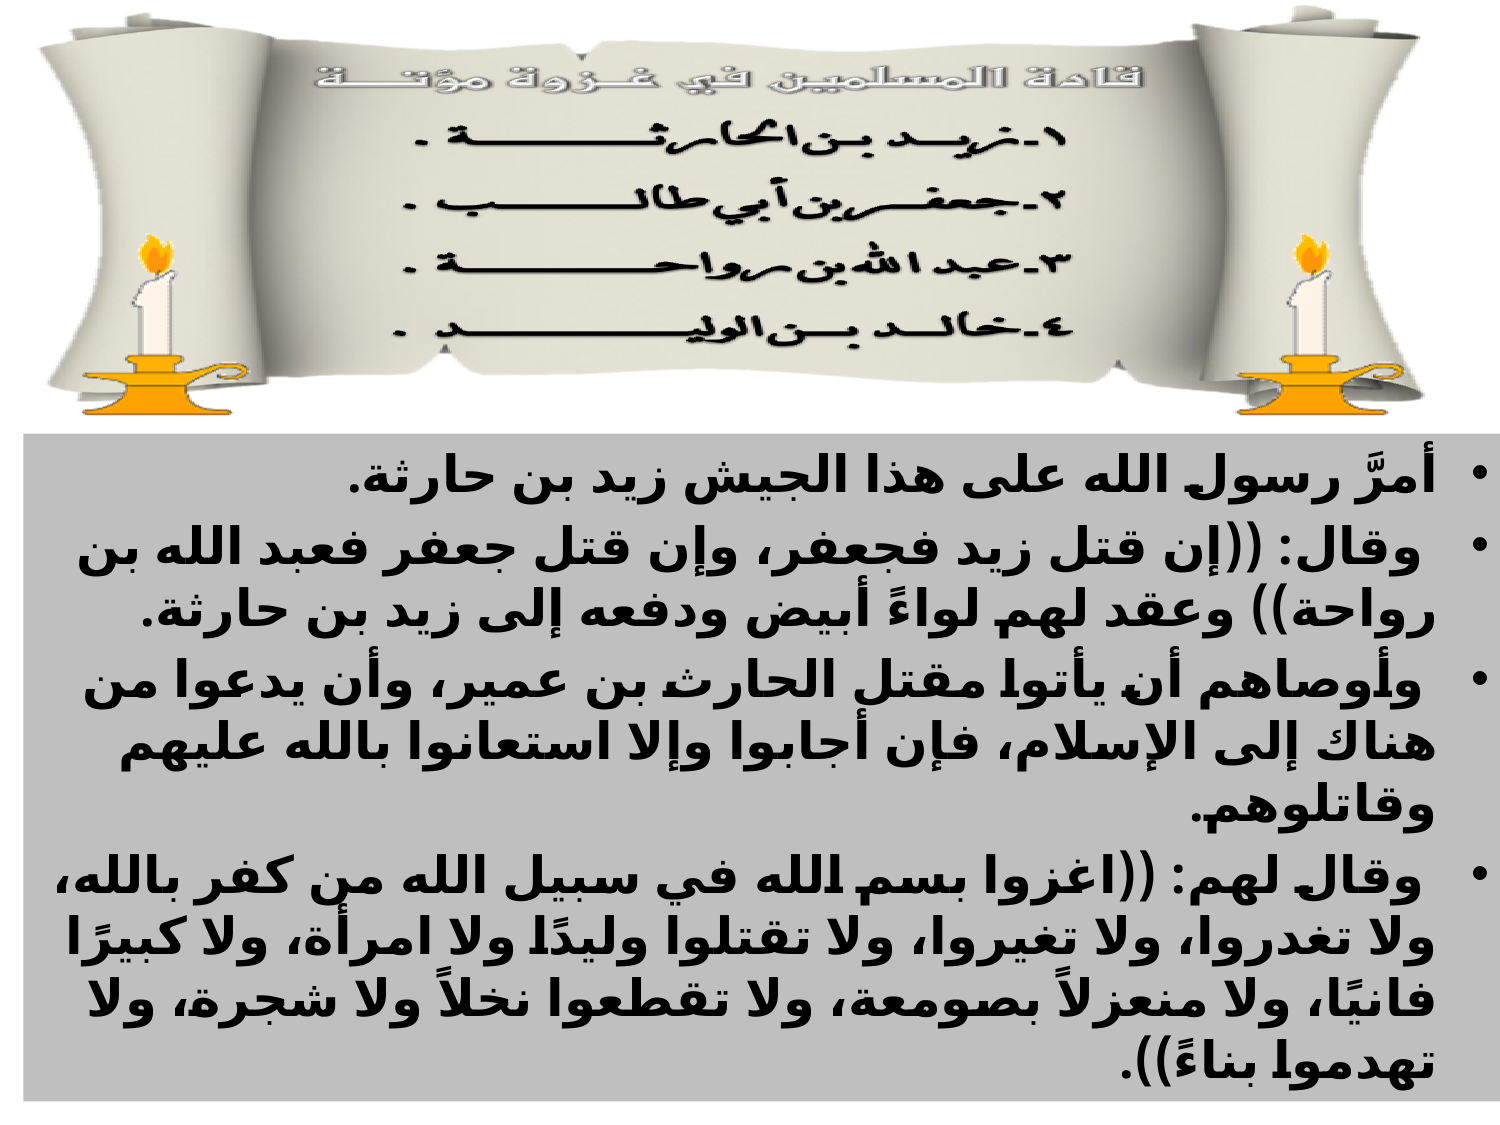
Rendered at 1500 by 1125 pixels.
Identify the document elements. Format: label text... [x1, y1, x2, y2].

picture [0, 0, 1477, 423]
list أمرَّ رسول الله على هذا الجيش زيد بن حارثة. وقال: ((إن قتل زيد فجعفر، وإن قتل جعفر فعبد الله بن رواحة)) وعقد لهم لواءً أبيض ودفعه إلى زيد بن حارثة. وأوصاهم أن يأتوا مقتل الحارث بن عمير، وأن يدعوا من هناك إلى الإسلام، فإن أجابوا وإلا استعانوا بالله عليهم وقاتلوهم. وقال لهم: ((اغزوا بسم الله في سبيل الله من كفر بالله، ولا تغدروا، ولا تغيروا، ولا تقتلوا وليدًا ولا امرأة، ولا كبيرًا فانيًا، ولا منعزلاً بصومعة، ولا تقطعوا نخلاً ولا شجرة، ولا تهدموا بناءً)). [23, 433, 1500, 1102]
